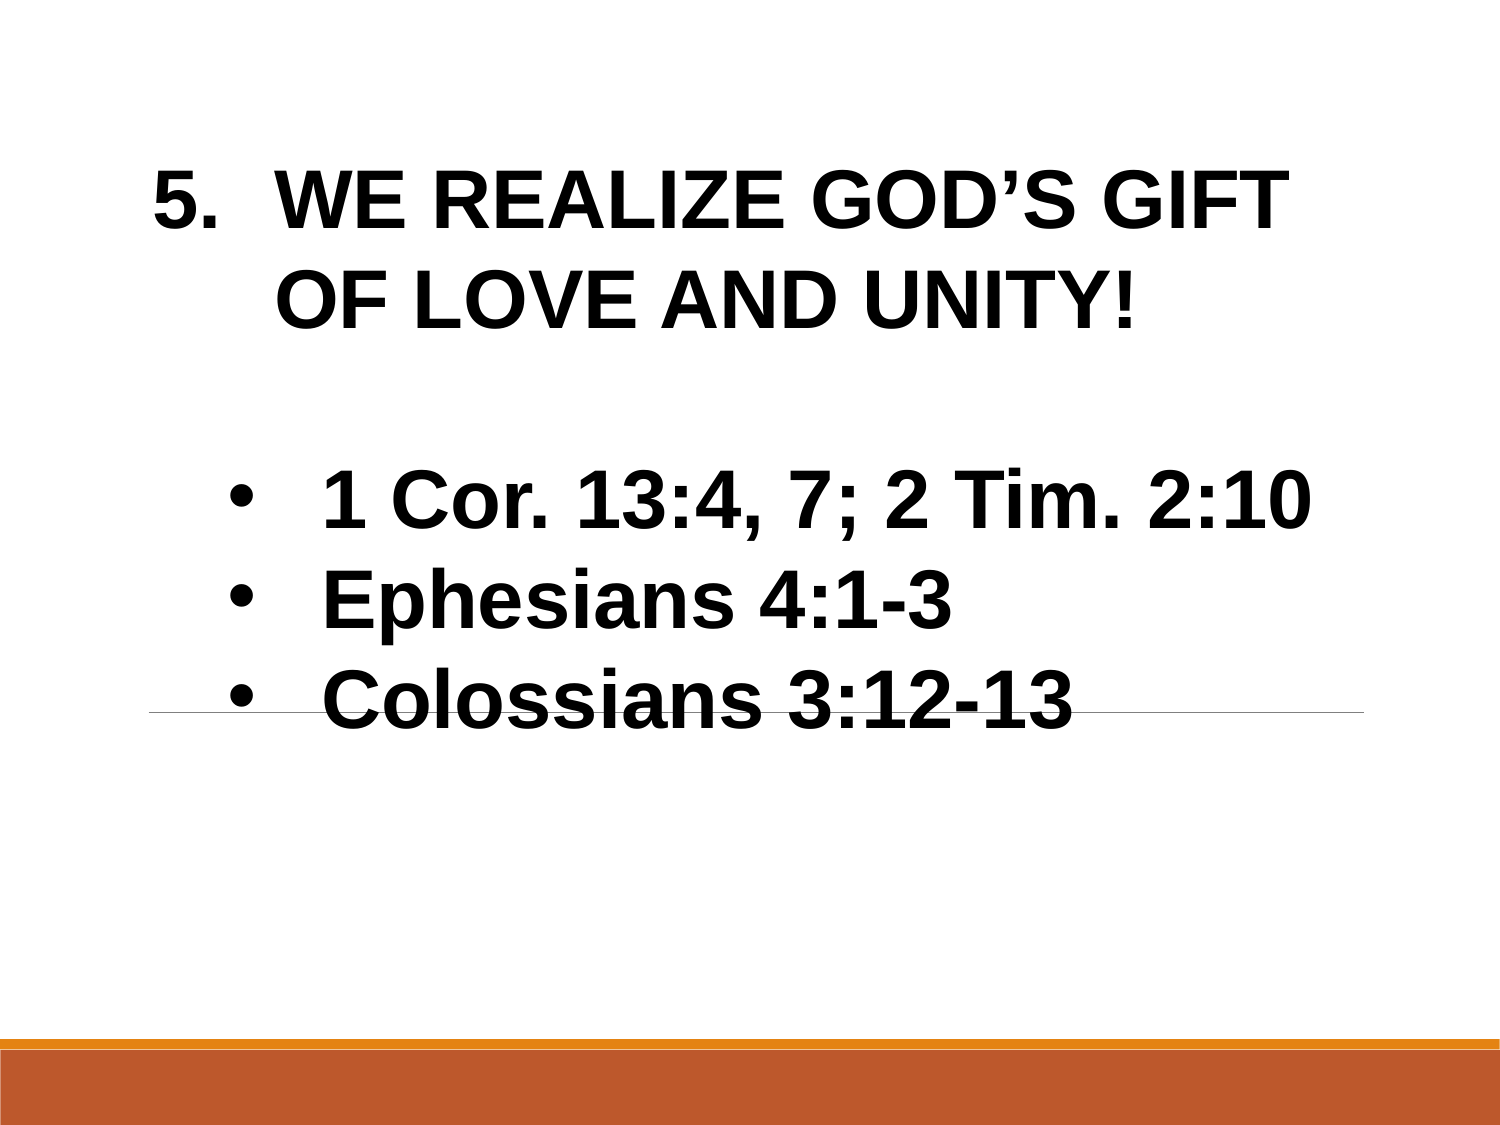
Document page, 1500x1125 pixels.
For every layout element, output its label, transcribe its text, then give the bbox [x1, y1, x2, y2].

text_box WE REALIZE GOD’S GIFT OF LOVE AND UNITY! 1 Cor. 13:4, 7; 2 Tim. 2:10 Ephesians 4:1-3 Colossians 3:12-13 [137, 137, 1388, 853]
